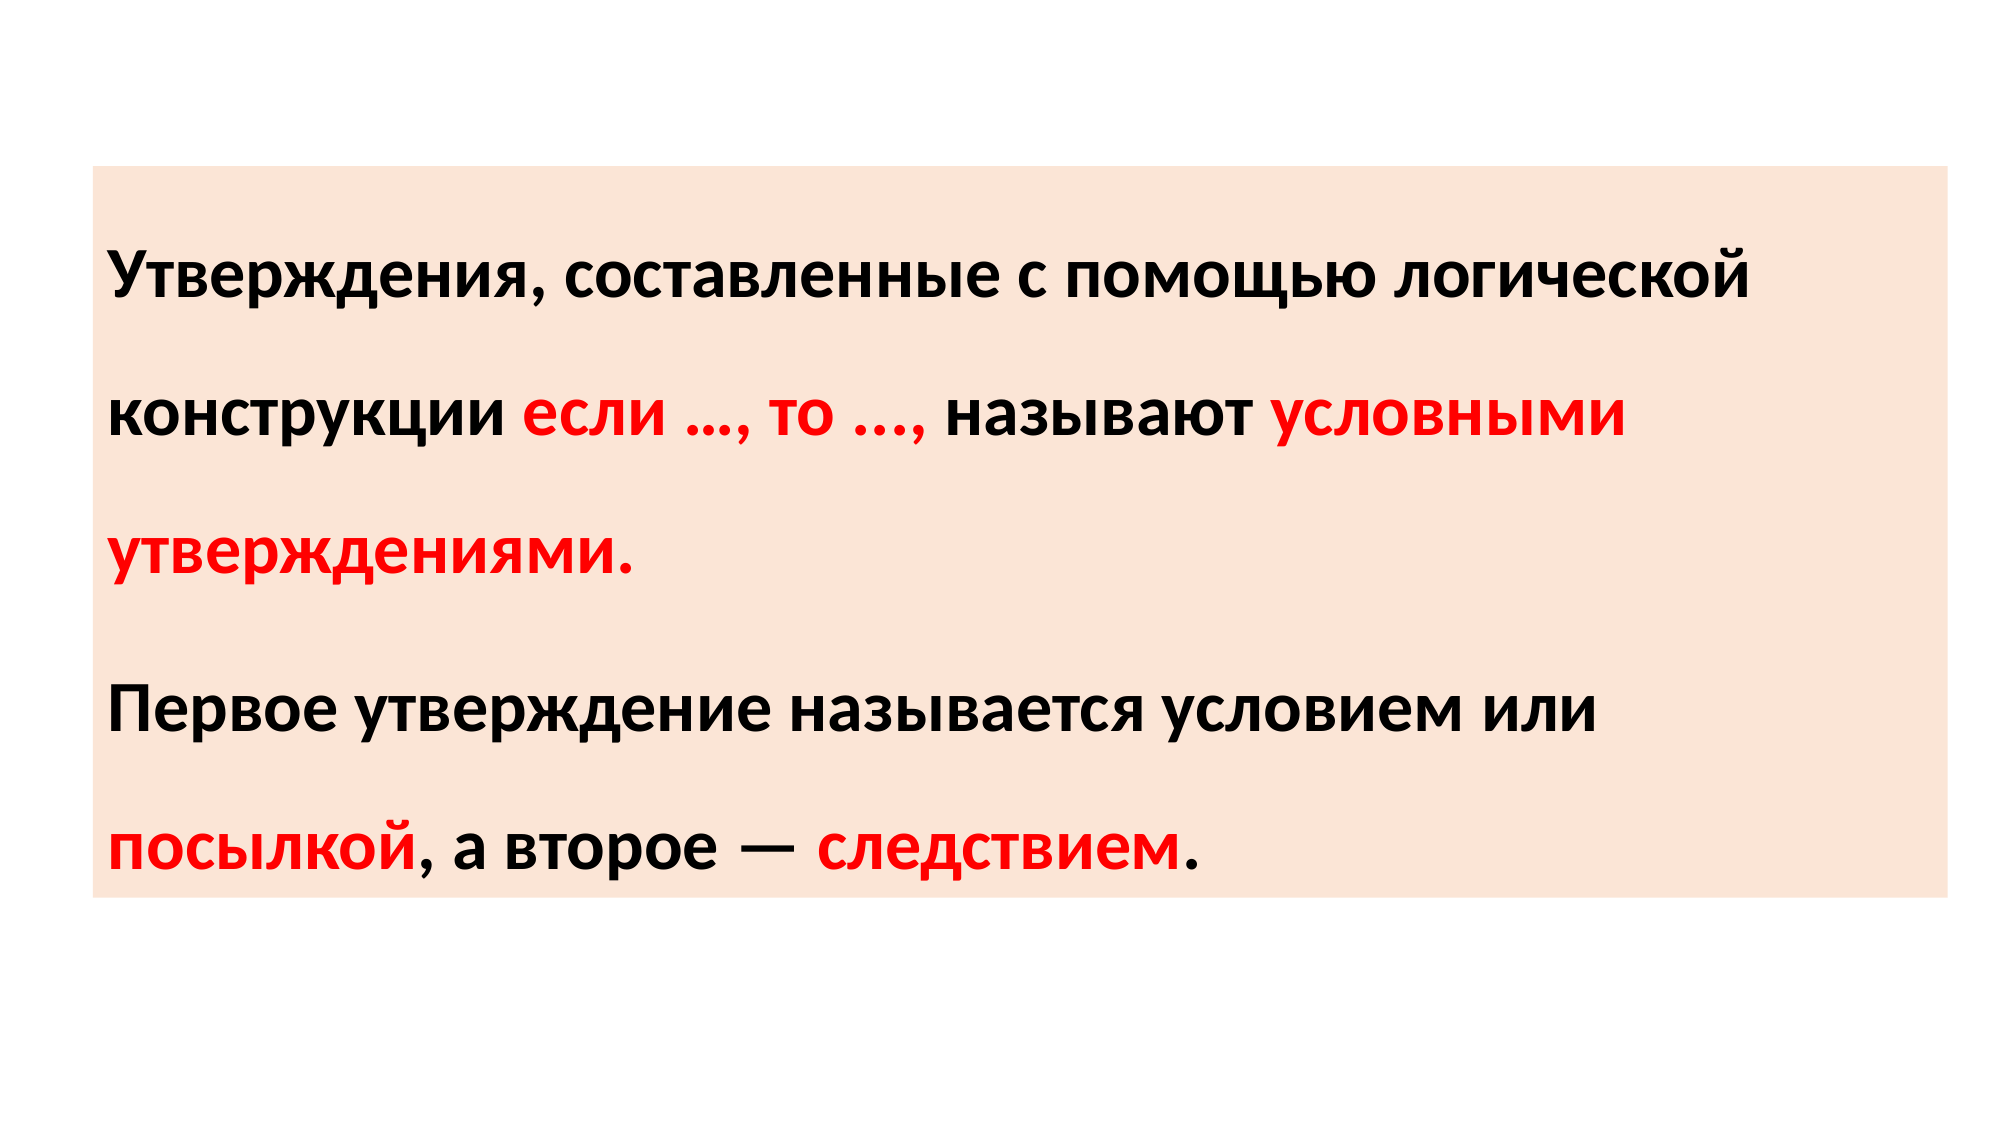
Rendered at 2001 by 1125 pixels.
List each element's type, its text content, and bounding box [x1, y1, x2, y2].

list Утверждения, составленные с помощью логической конструкции если …, то ..., называют условными утверждениями. Первое утверждение называется условием или посылкой, а второе — следствием. [92, 166, 1948, 898]
